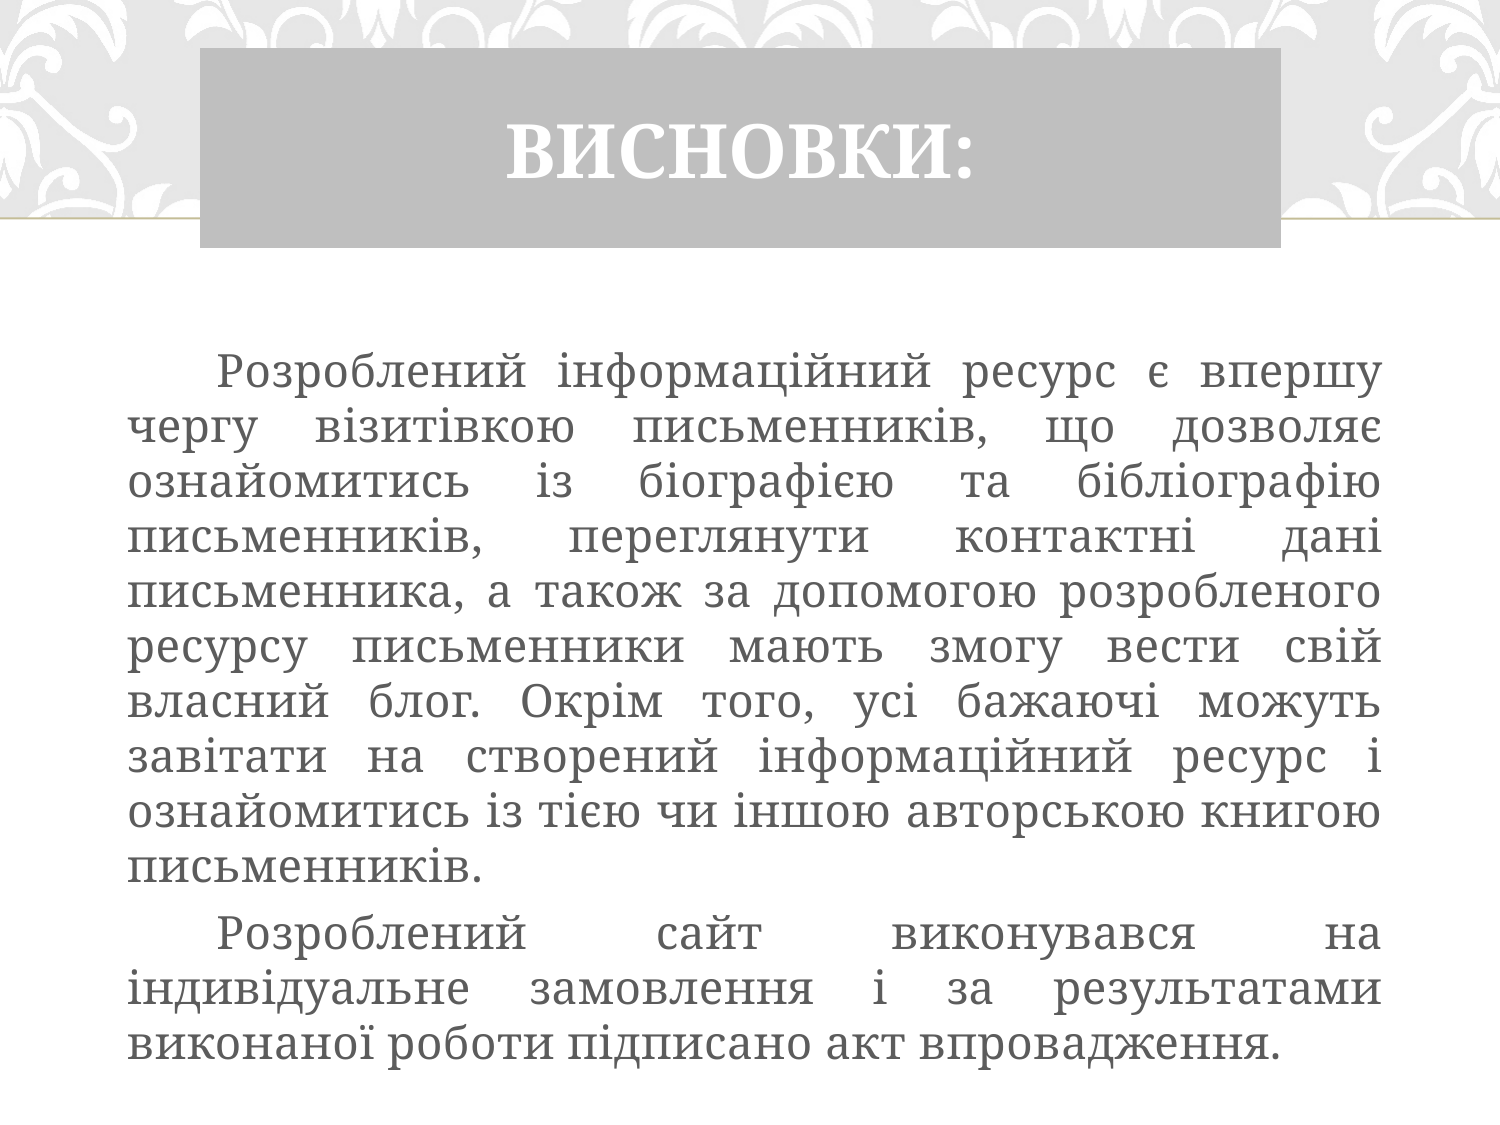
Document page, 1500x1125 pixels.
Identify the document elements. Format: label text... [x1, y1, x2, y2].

list Розроблений інформаційний ресурс є впершу чергу візитівкою письменників, що дозволяє ознайомитись із біографією та бібліографію письменників, переглянути контактні дані письменника, а також за допомогою розробленого ресурсу письменники мають змогу вести свій власний блог. Окрім того, усі бажаючі можуть завітати на створений інформаційний ресурс і ознайомитись із тією чи іншою авторською книгою письменників. Розроблений сайт виконувався на індивідуальне замовлення і за результатами виконаної роботи підписано акт впровадження. [112, 267, 1400, 1106]
title висновки: [200, 48, 1281, 248]
